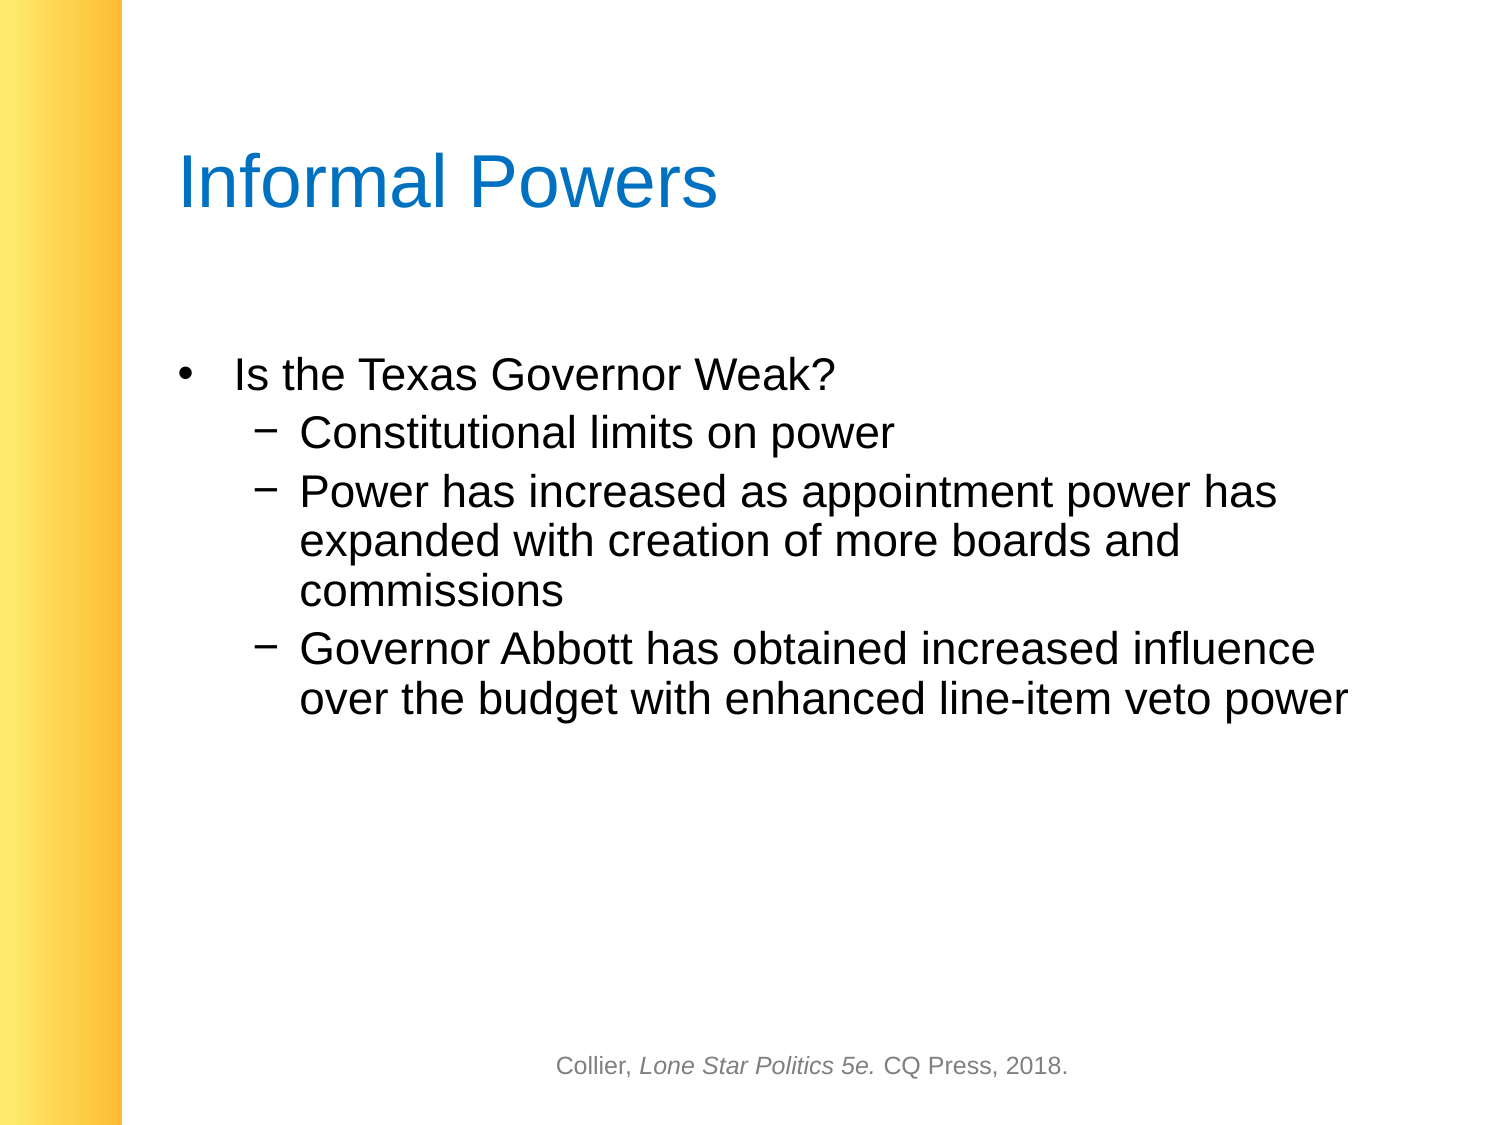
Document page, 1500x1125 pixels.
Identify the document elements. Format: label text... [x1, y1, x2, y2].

picture [0, 0, 1500, 1125]
title Informal Powers [162, 125, 1475, 313]
list Is the Texas Governor Weak? Constitutional limits on power Power has increased as appointment power has expanded with creation of more boards and commissions Governor Abbott has obtained increased influence over the budget with enhanced line-item veto power [162, 337, 1413, 925]
text_box Collier, Lone Star Politics 5e. CQ Press, 2018. [525, 1042, 1100, 1087]
